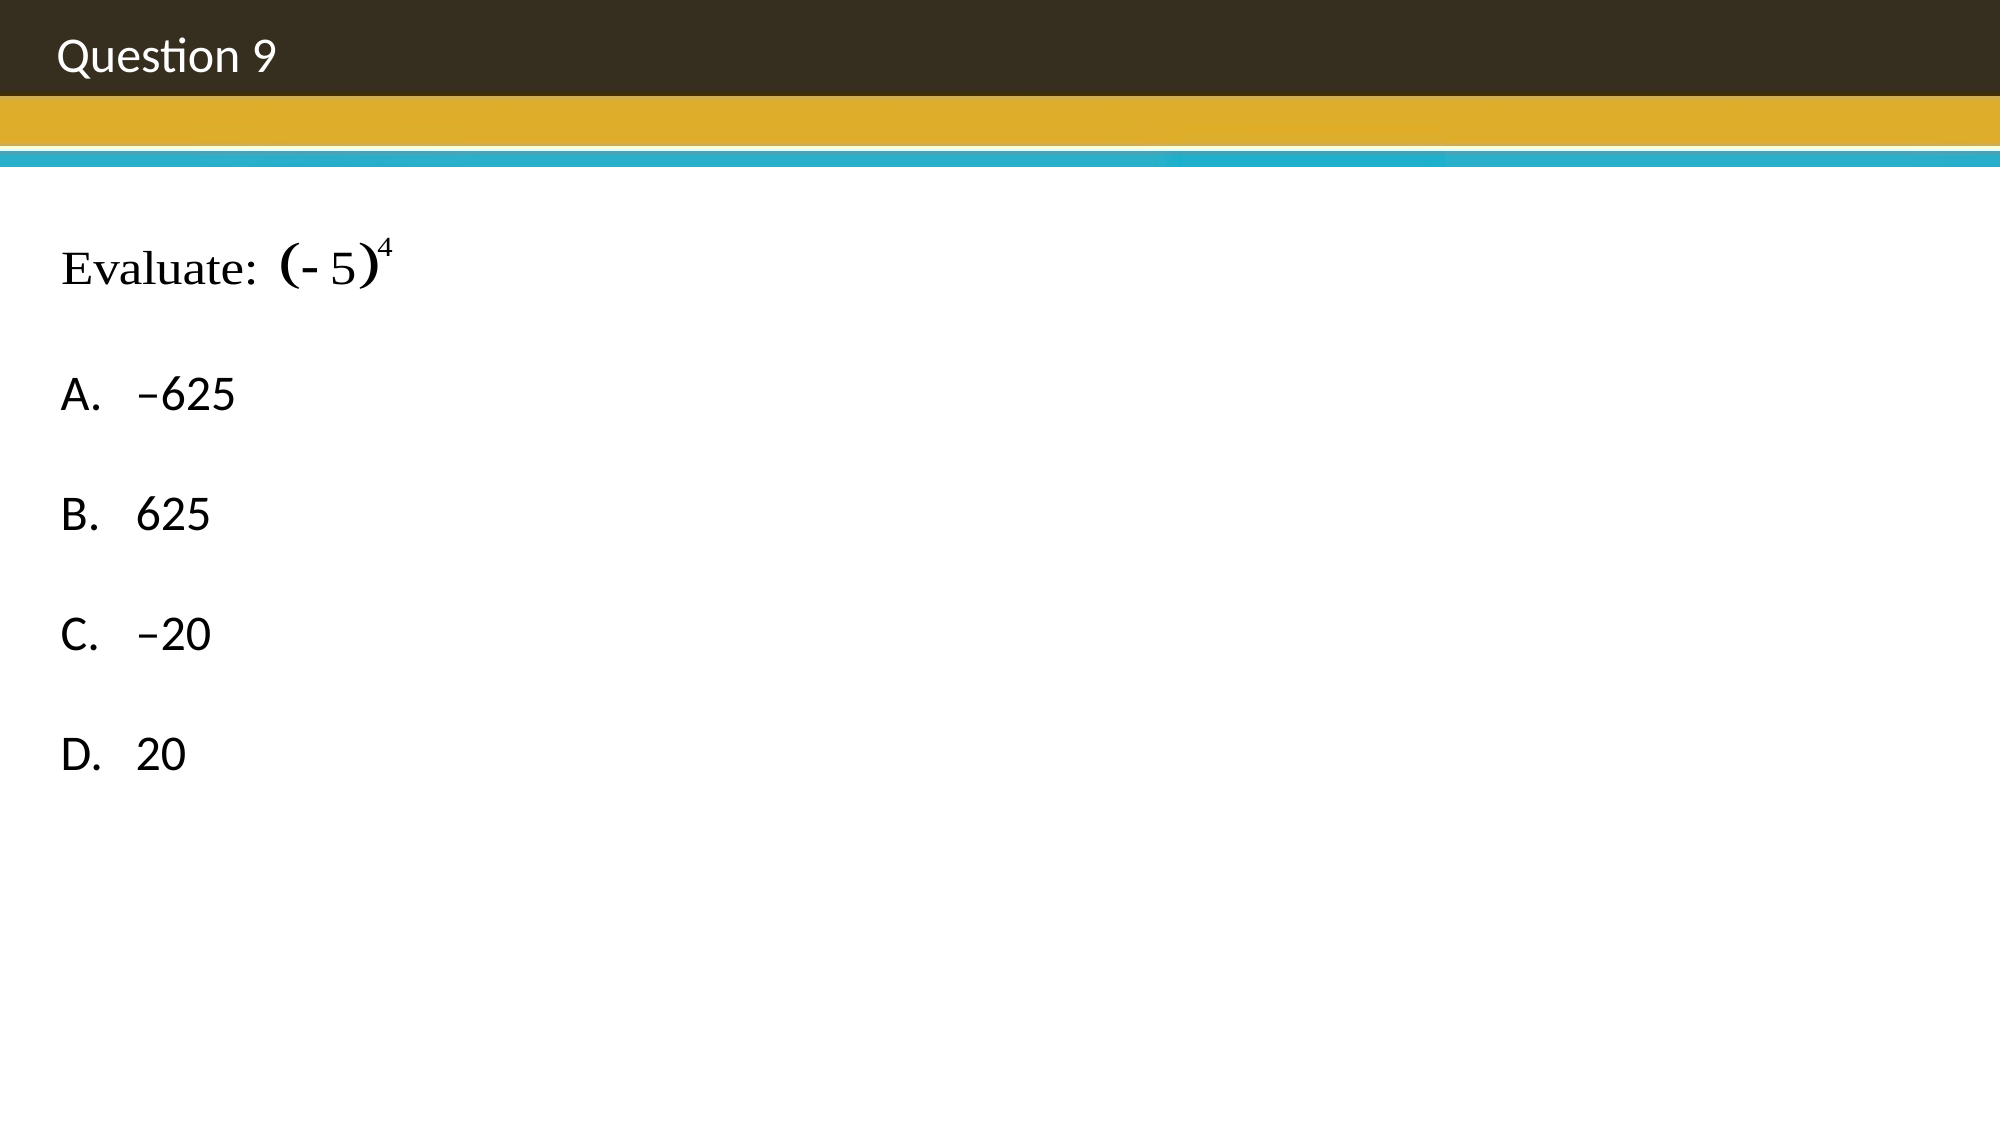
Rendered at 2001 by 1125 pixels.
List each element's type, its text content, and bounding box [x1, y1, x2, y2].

text_box –625 625 –20 20 [45, 233, 1782, 969]
text_box Question 9 [41, 14, 293, 90]
picture [52, 224, 403, 313]
picture [0, 0, 2000, 167]
